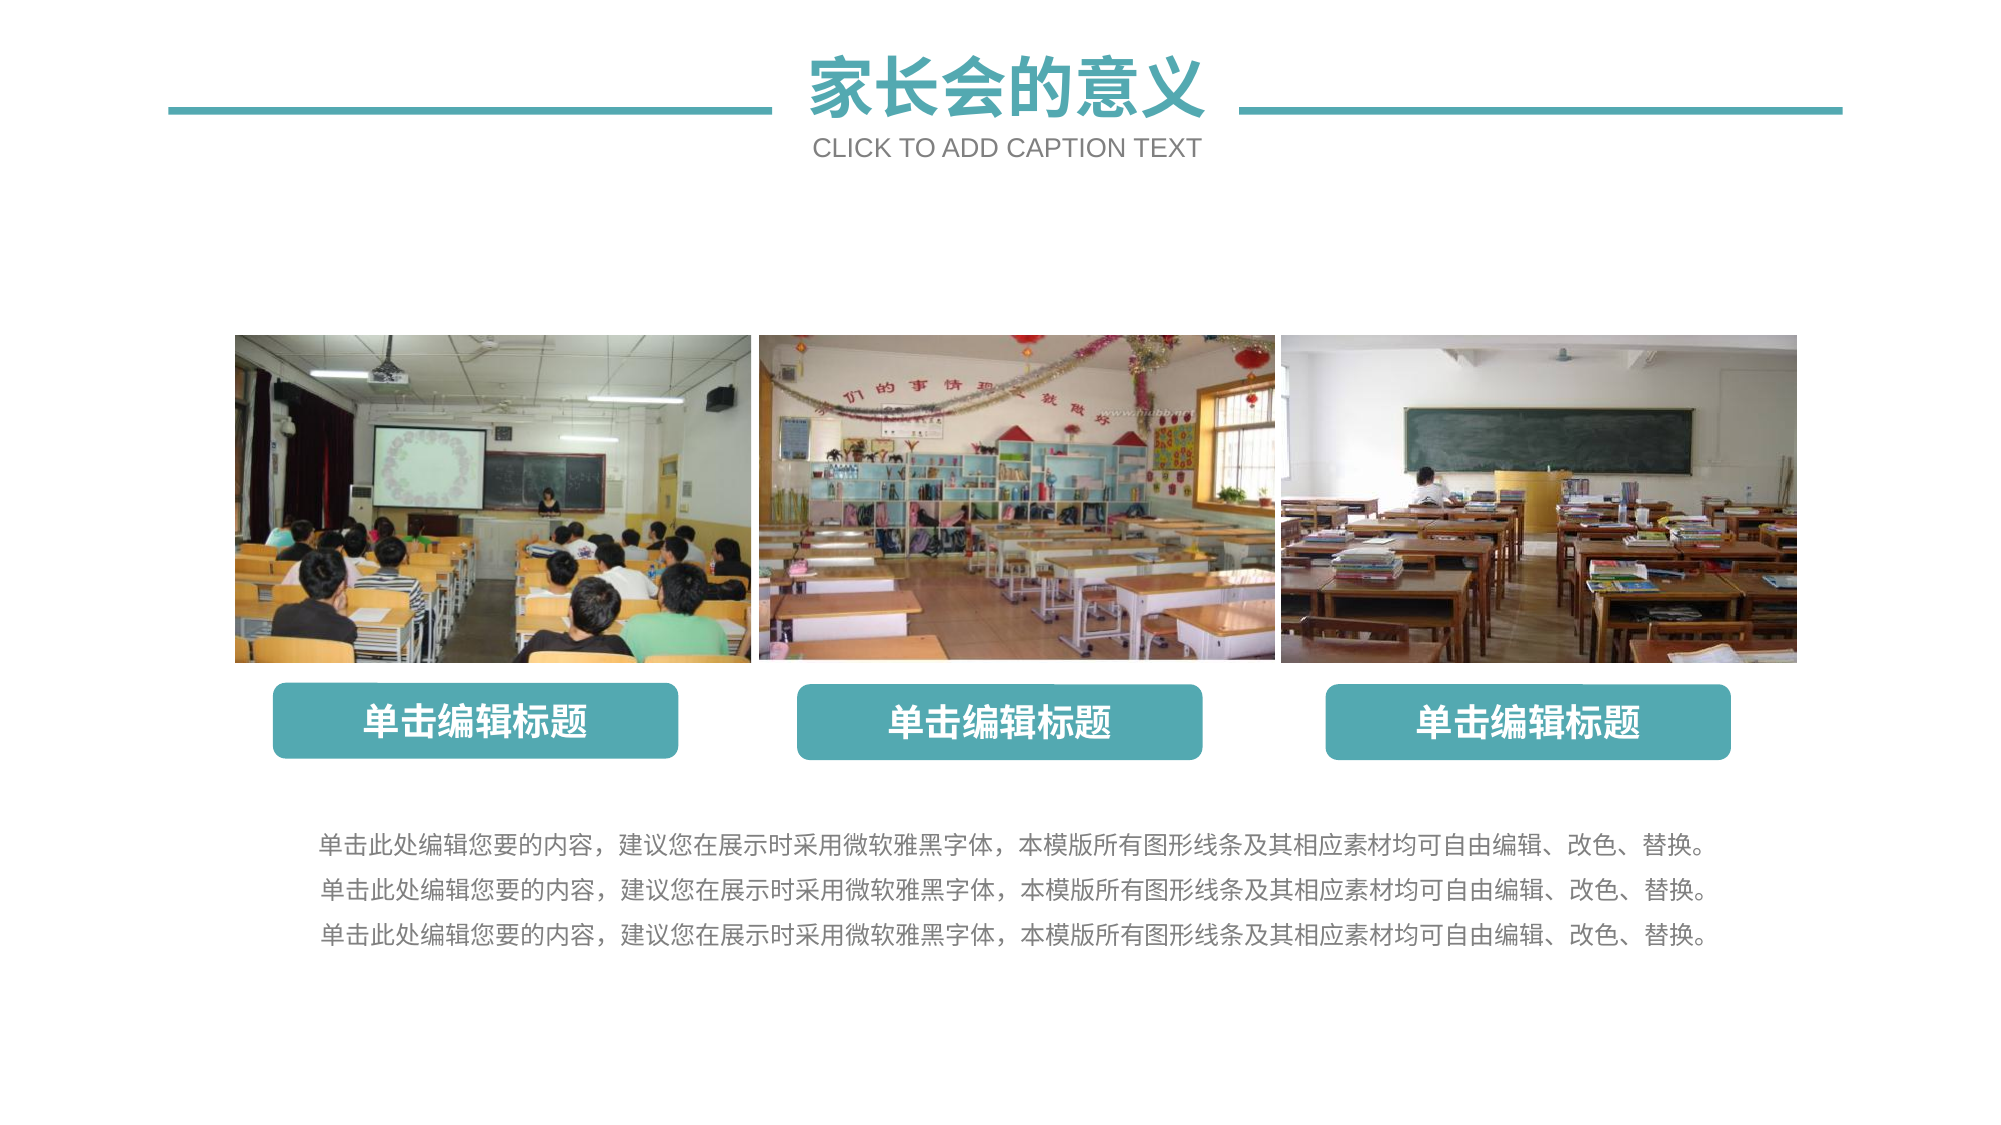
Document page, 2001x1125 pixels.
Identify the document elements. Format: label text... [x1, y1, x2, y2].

text_box [797, 684, 1203, 761]
text_box [272, 682, 679, 759]
text_box [759, 335, 1276, 663]
text_box 单击编辑标题 [825, 692, 1174, 752]
text_box 单击编辑标题 [324, 690, 626, 751]
text_box 单击此处编辑您要的内容，建议您在展示时采用微软雅黑字体，本模版所有图形线条及其相应素材均可自由编辑、改色、替换。 [318, 823, 1914, 860]
text_box 单击编辑标题 [1354, 692, 1702, 752]
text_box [168, 45, 1843, 163]
text_box [1281, 335, 1797, 663]
text_box [235, 335, 752, 663]
text_box 单击此处编辑您要的内容，建议您在展示时采用微软雅黑字体，本模版所有图形线条及其相应素材均可自由编辑、改色、替换。 [320, 868, 1916, 905]
text_box [1325, 684, 1731, 761]
text_box 单击此处编辑您要的内容，建议您在展示时采用微软雅黑字体，本模版所有图形线条及其相应素材均可自由编辑、改色、替换。 [320, 913, 1916, 950]
